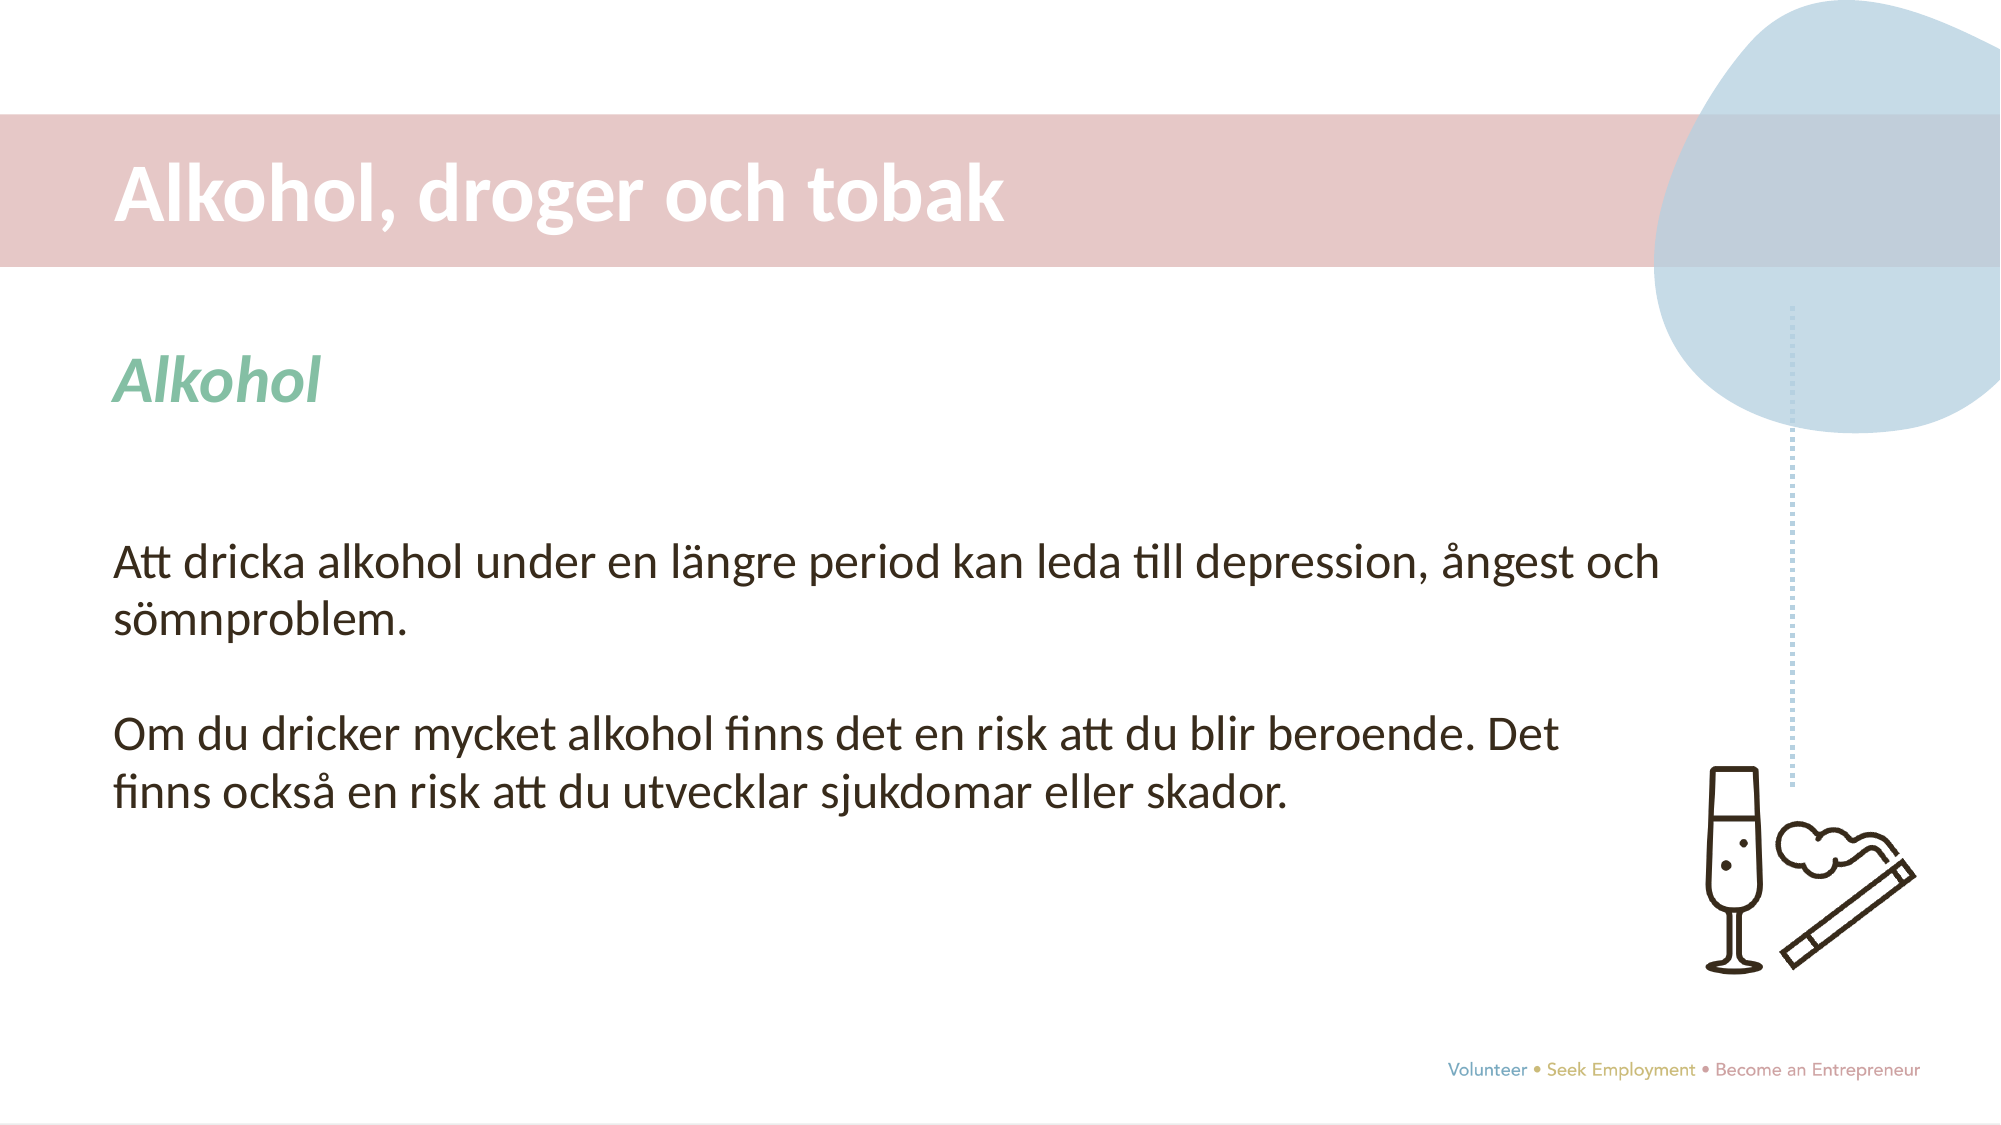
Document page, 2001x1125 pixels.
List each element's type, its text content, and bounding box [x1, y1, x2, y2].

picture [1418, 1046, 1971, 1103]
text_box Alkohol Att dricka alkohol under en längre period kan leda till depression, ångest och sömnproblem. Om du dricker mycket alkohol finns det en risk att du blir beroende. Det finns också en risk att du utvecklar sjukdomar eller skador. [98, 350, 1683, 975]
text_box [1653, 0, 2000, 434]
text_box [0, 113, 1699, 268]
text_box Alkohol, droger och tobak [99, 147, 1312, 290]
picture [1621, 757, 1938, 995]
